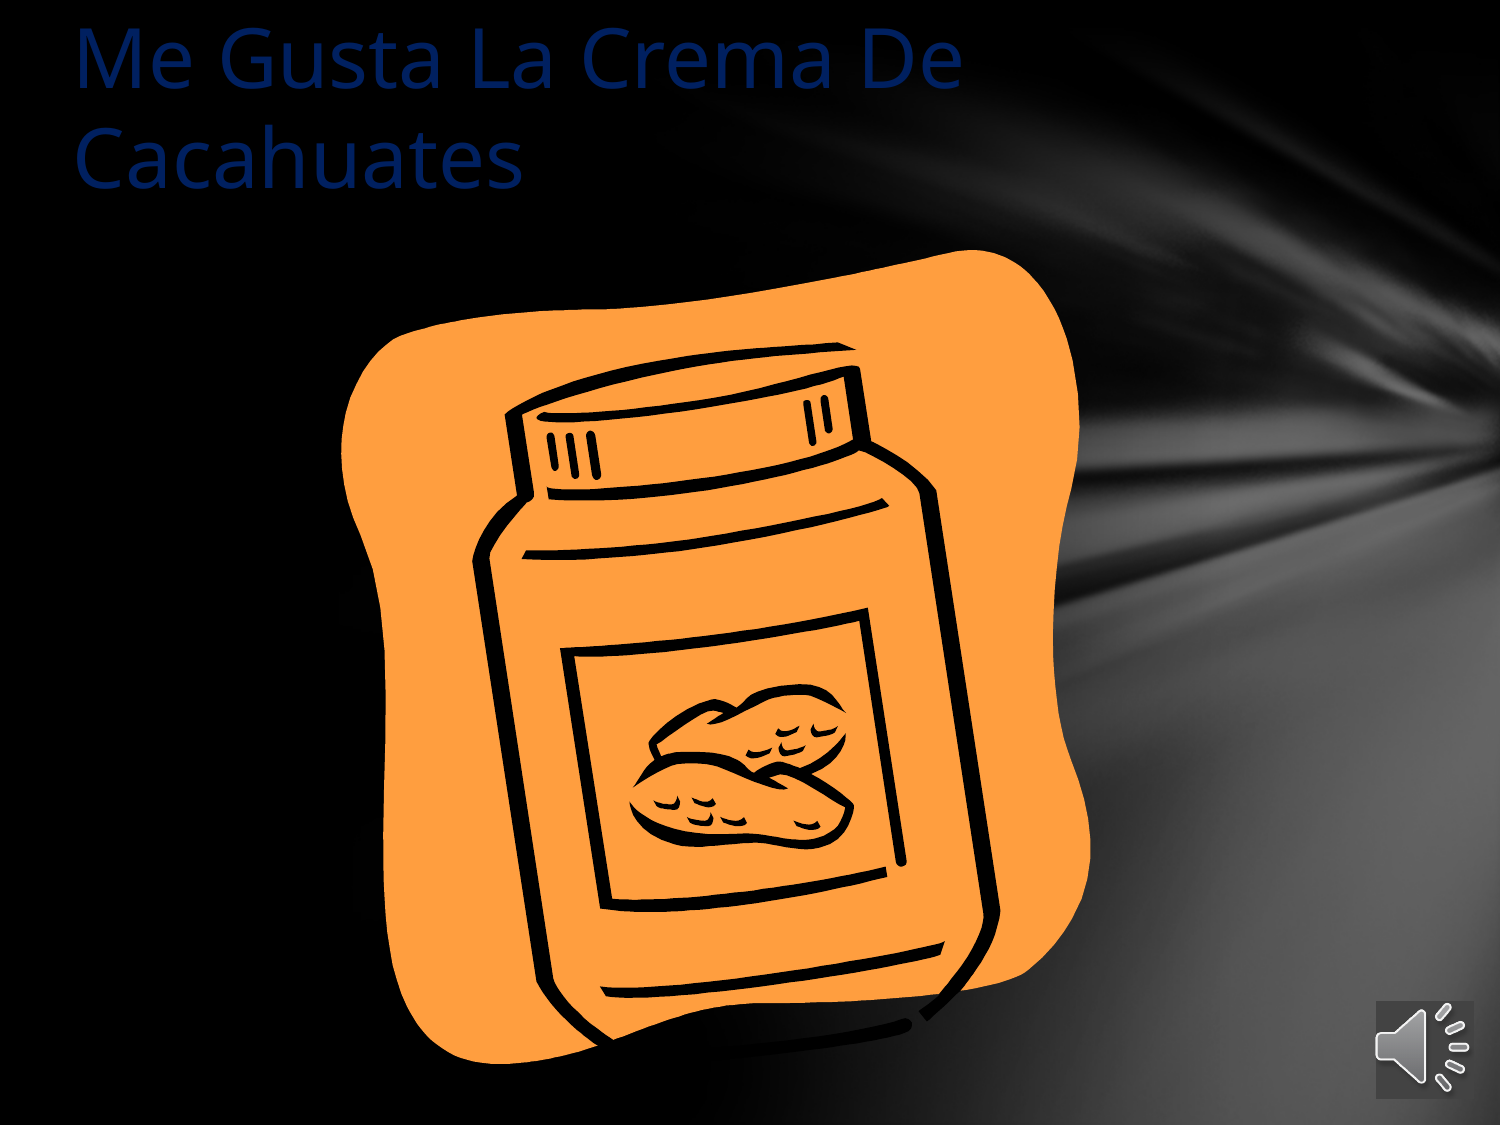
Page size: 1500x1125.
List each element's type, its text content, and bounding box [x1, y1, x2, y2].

title Me Gusta La Crema De Cacahuates [57, 37, 1318, 213]
picture [337, 248, 1102, 1066]
picture [1374, 999, 1476, 1101]
